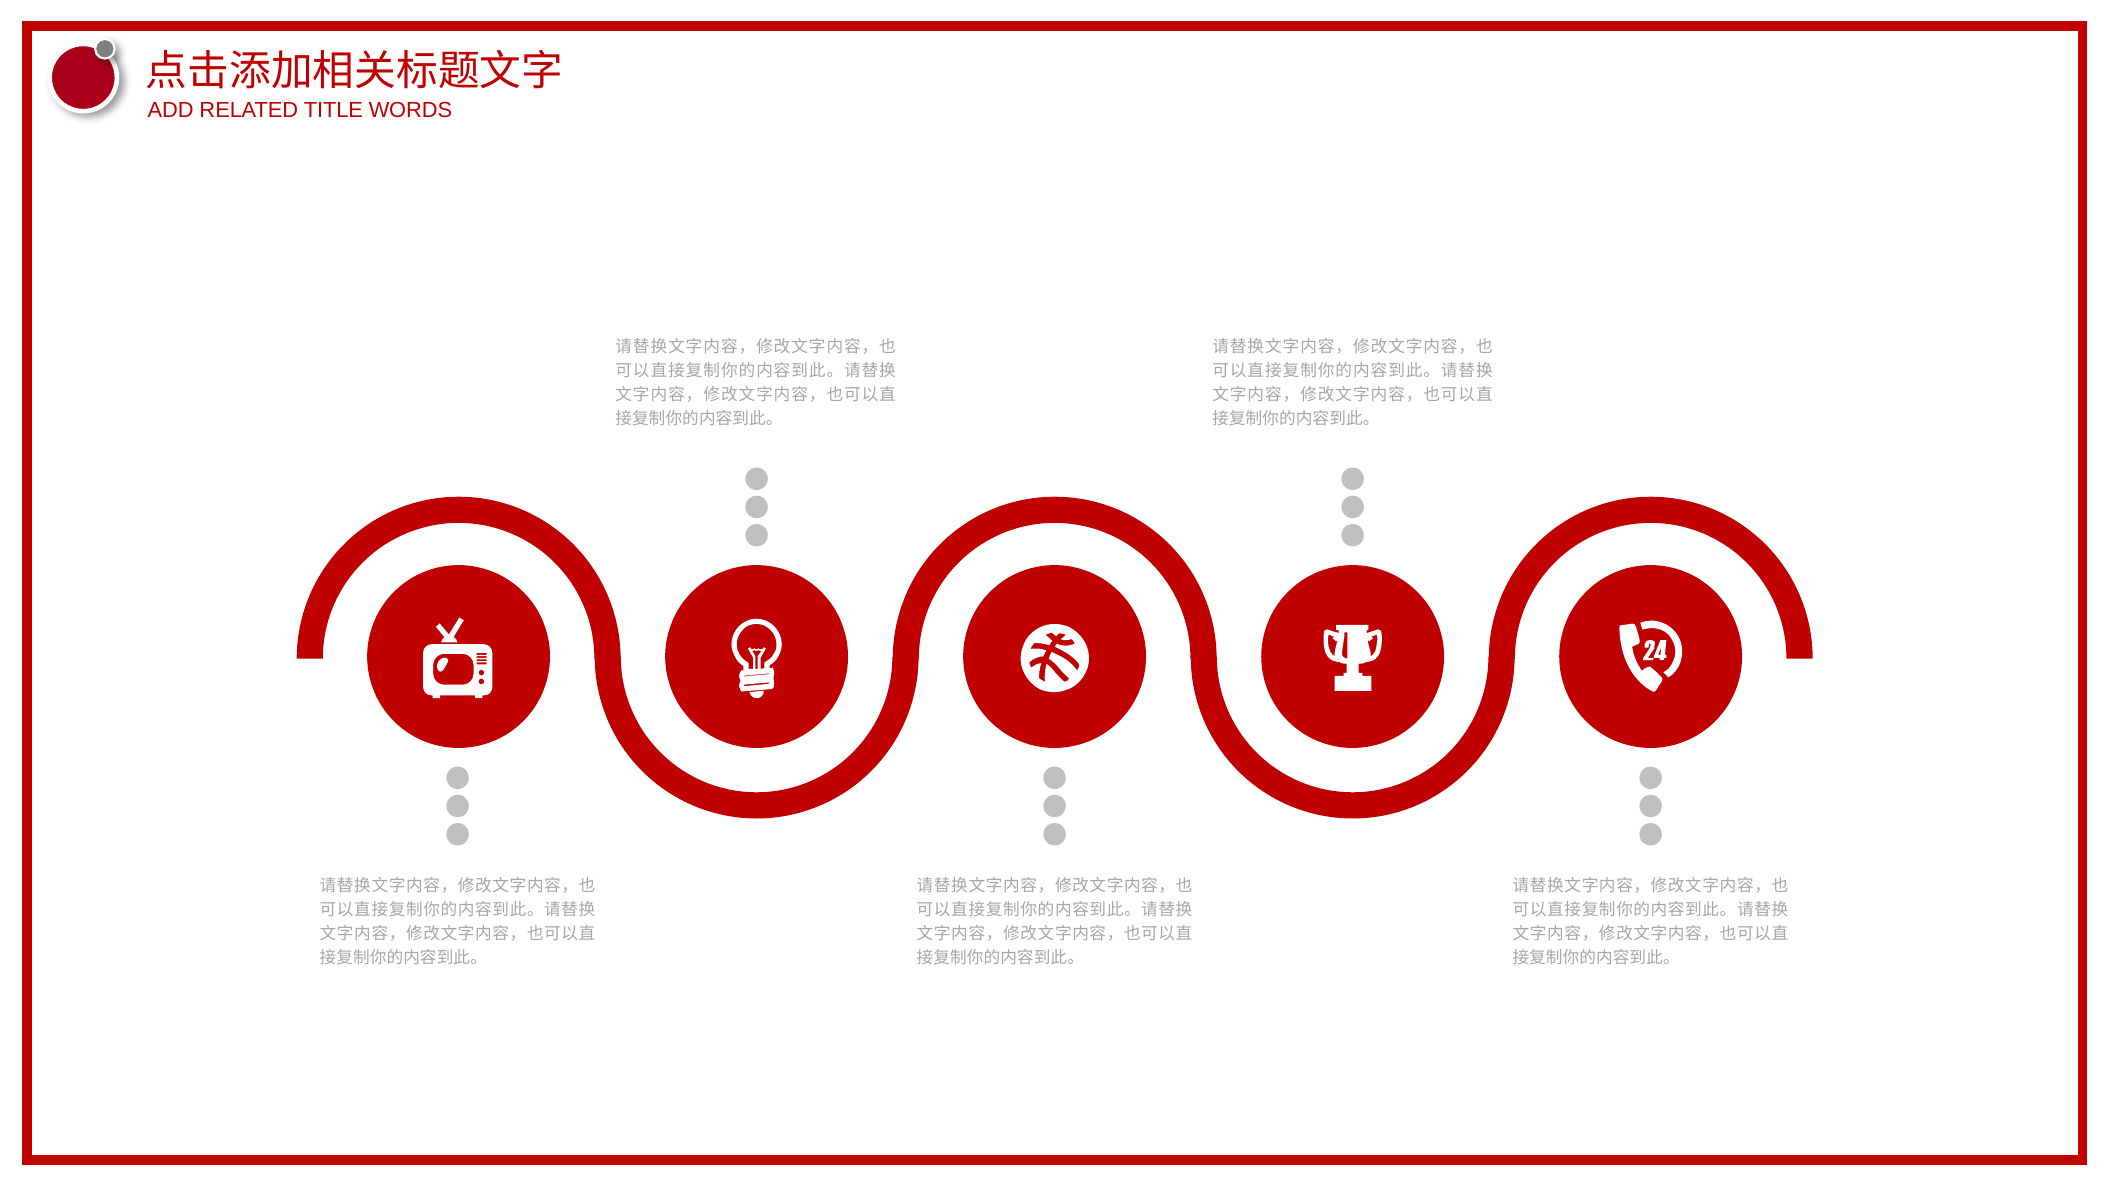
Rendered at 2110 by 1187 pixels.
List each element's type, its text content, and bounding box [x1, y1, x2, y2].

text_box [1043, 766, 1066, 846]
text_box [745, 467, 768, 547]
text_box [367, 565, 550, 748]
text_box 请替换文字内容，修改文字内容，也可以直接复制你的内容到此。请替换文字内容，修改文字内容，也可以直接复制你的内容到此。 [1512, 870, 1789, 967]
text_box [296, 494, 1813, 821]
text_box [1639, 766, 1662, 846]
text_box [446, 766, 469, 846]
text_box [963, 565, 1146, 748]
text_box 请替换文字内容，修改文字内容，也可以直接复制你的内容到此。请替换文字内容，修改文字内容，也可以直接复制你的内容到此。 [1212, 332, 1494, 428]
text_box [1559, 565, 1743, 748]
text_box 请替换文字内容，修改文字内容，也可以直接复制你的内容到此。请替换文字内容，修改文字内容，也可以直接复制你的内容到此。 [615, 332, 897, 428]
text_box 请替换文字内容，修改文字内容，也可以直接复制你的内容到此。请替换文字内容，修改文字内容，也可以直接复制你的内容到此。 [319, 870, 596, 967]
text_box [1341, 467, 1364, 547]
text_box [94, 37, 116, 60]
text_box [665, 565, 849, 748]
text_box ADD RELATED TITLE WORDS [147, 96, 453, 123]
text_box [48, 42, 118, 113]
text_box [1261, 565, 1445, 748]
text_box 点击添加相关标题文字 [145, 43, 564, 95]
text_box 请替换文字内容，修改文字内容，也可以直接复制你的内容到此。请替换文字内容，修改文字内容，也可以直接复制你的内容到此。 [916, 870, 1193, 967]
